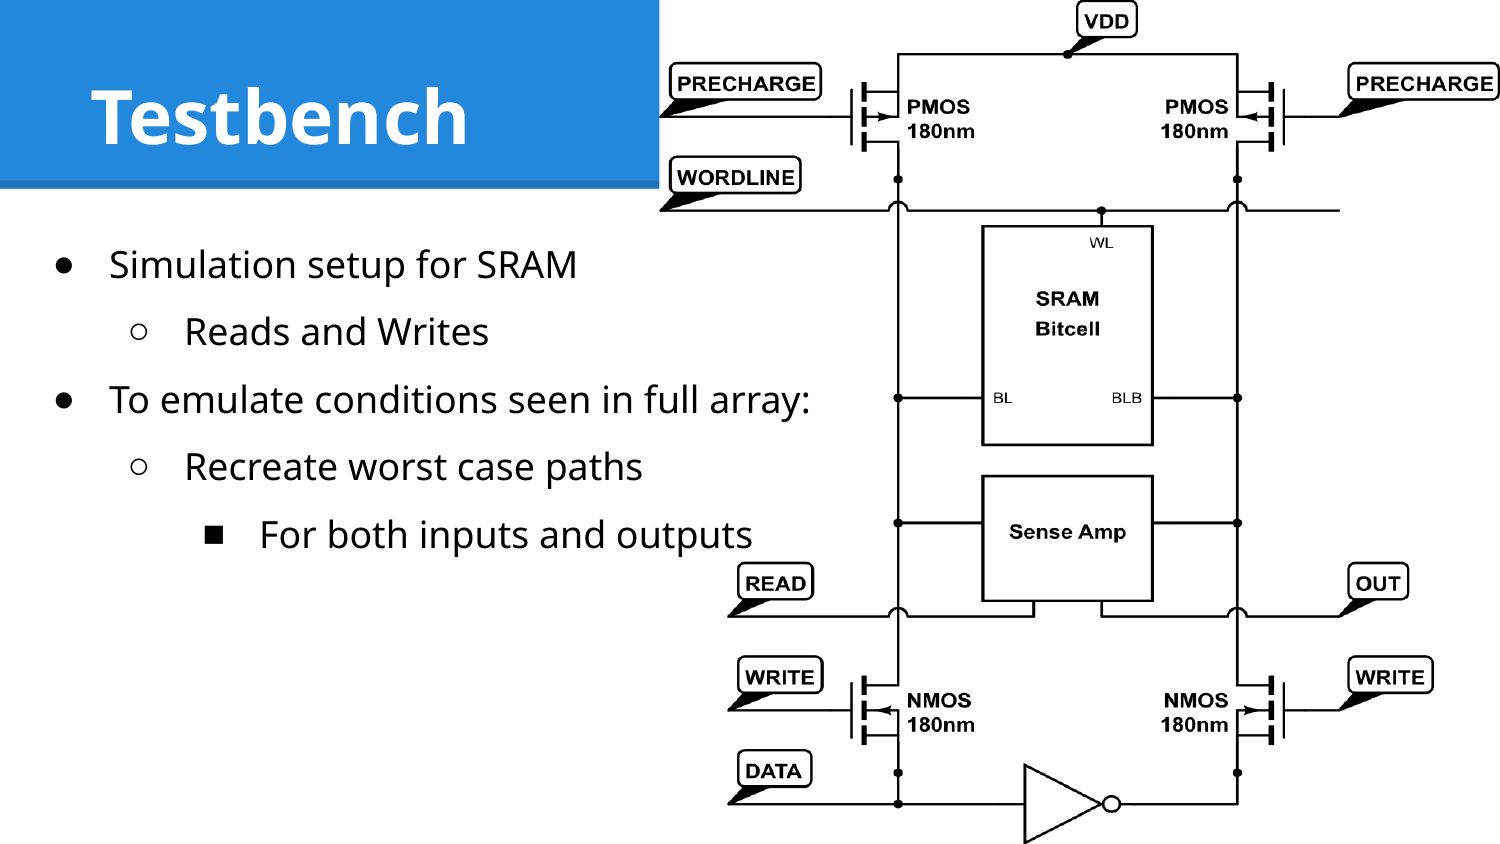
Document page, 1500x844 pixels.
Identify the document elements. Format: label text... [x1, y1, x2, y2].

title Testbench [75, 33, 659, 175]
text_box [659, 0, 1500, 844]
text_box Simulation setup for SRAM Reads and Writes To emulate conditions seen in full array: Recreate worst case paths For both inputs and outputs [19, 203, 899, 815]
